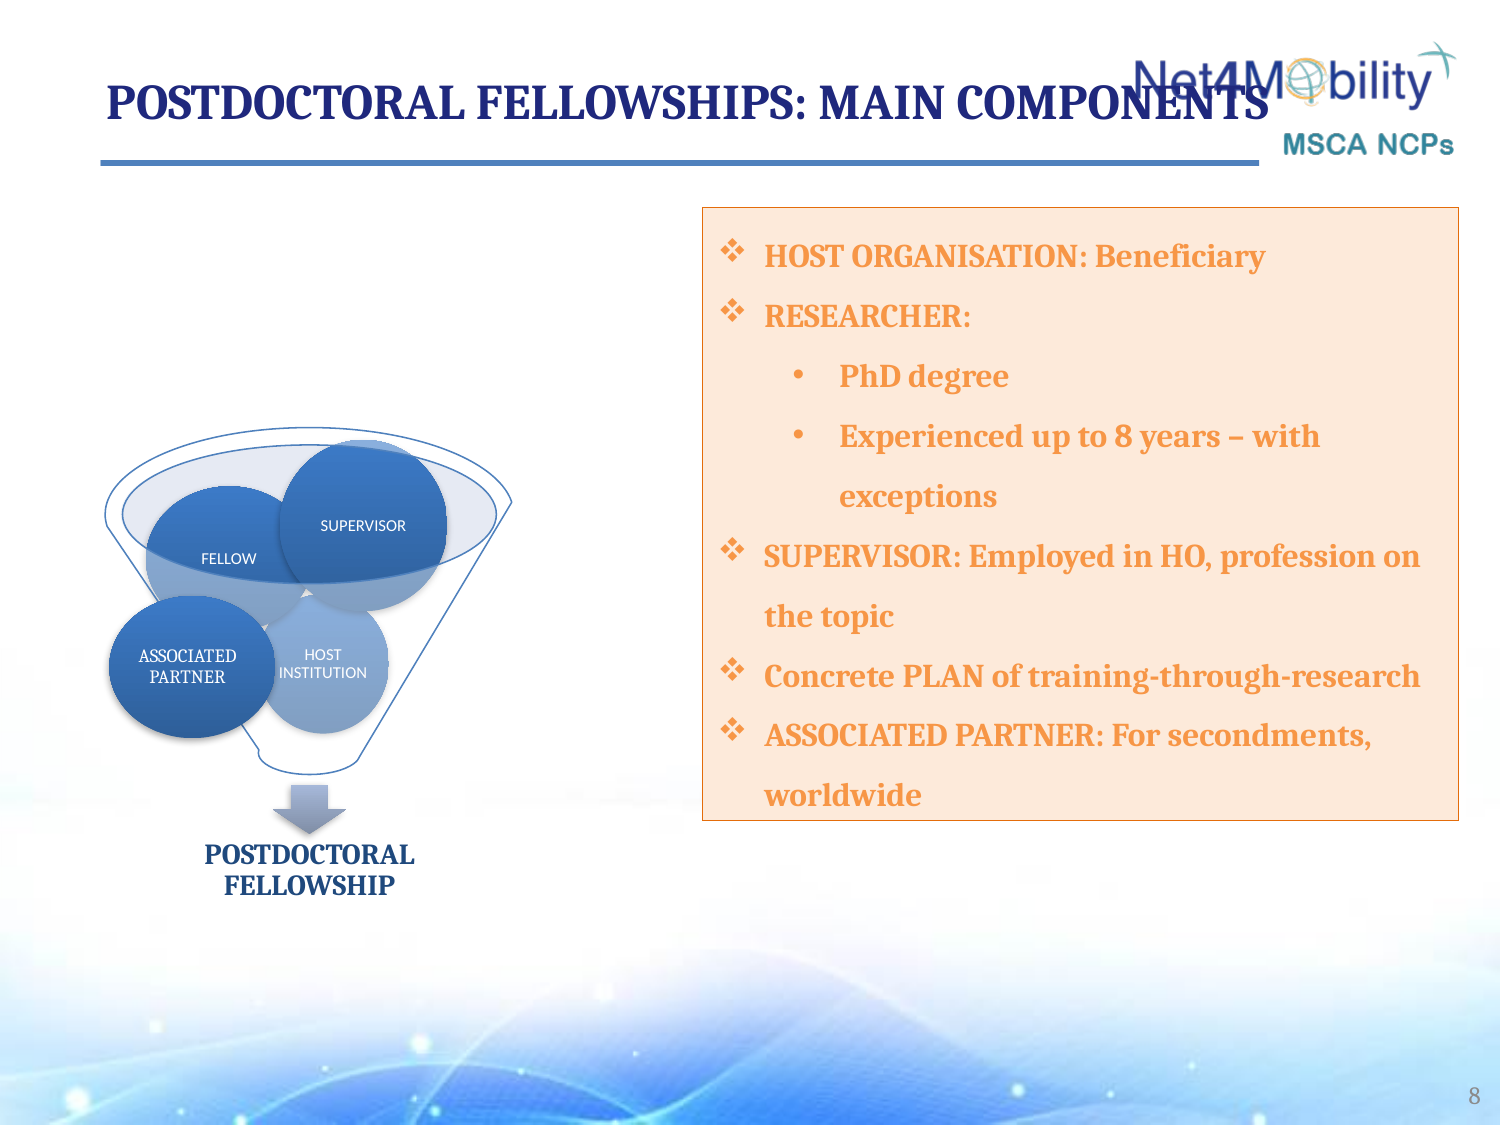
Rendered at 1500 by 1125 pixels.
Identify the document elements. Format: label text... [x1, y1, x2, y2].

text_box HOST ORGANISATION: Beneficiary RESEARCHER: PhD degree Experienced up to 8 years – with exceptions SUPERVISOR: Employed in HO, profession on the topic Concrete PLAN of training-through-research ASSOCIATED PARTNER: For secondments, worldwide [702, 207, 1459, 821]
text_box [771, 174, 1471, 259]
title Postdoctoral Fellowshıps: Maın Components [91, 37, 1492, 162]
picture [0, 0, 1500, 1125]
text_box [17, 385, 656, 977]
text_box 8 [1145, 1065, 1496, 1125]
